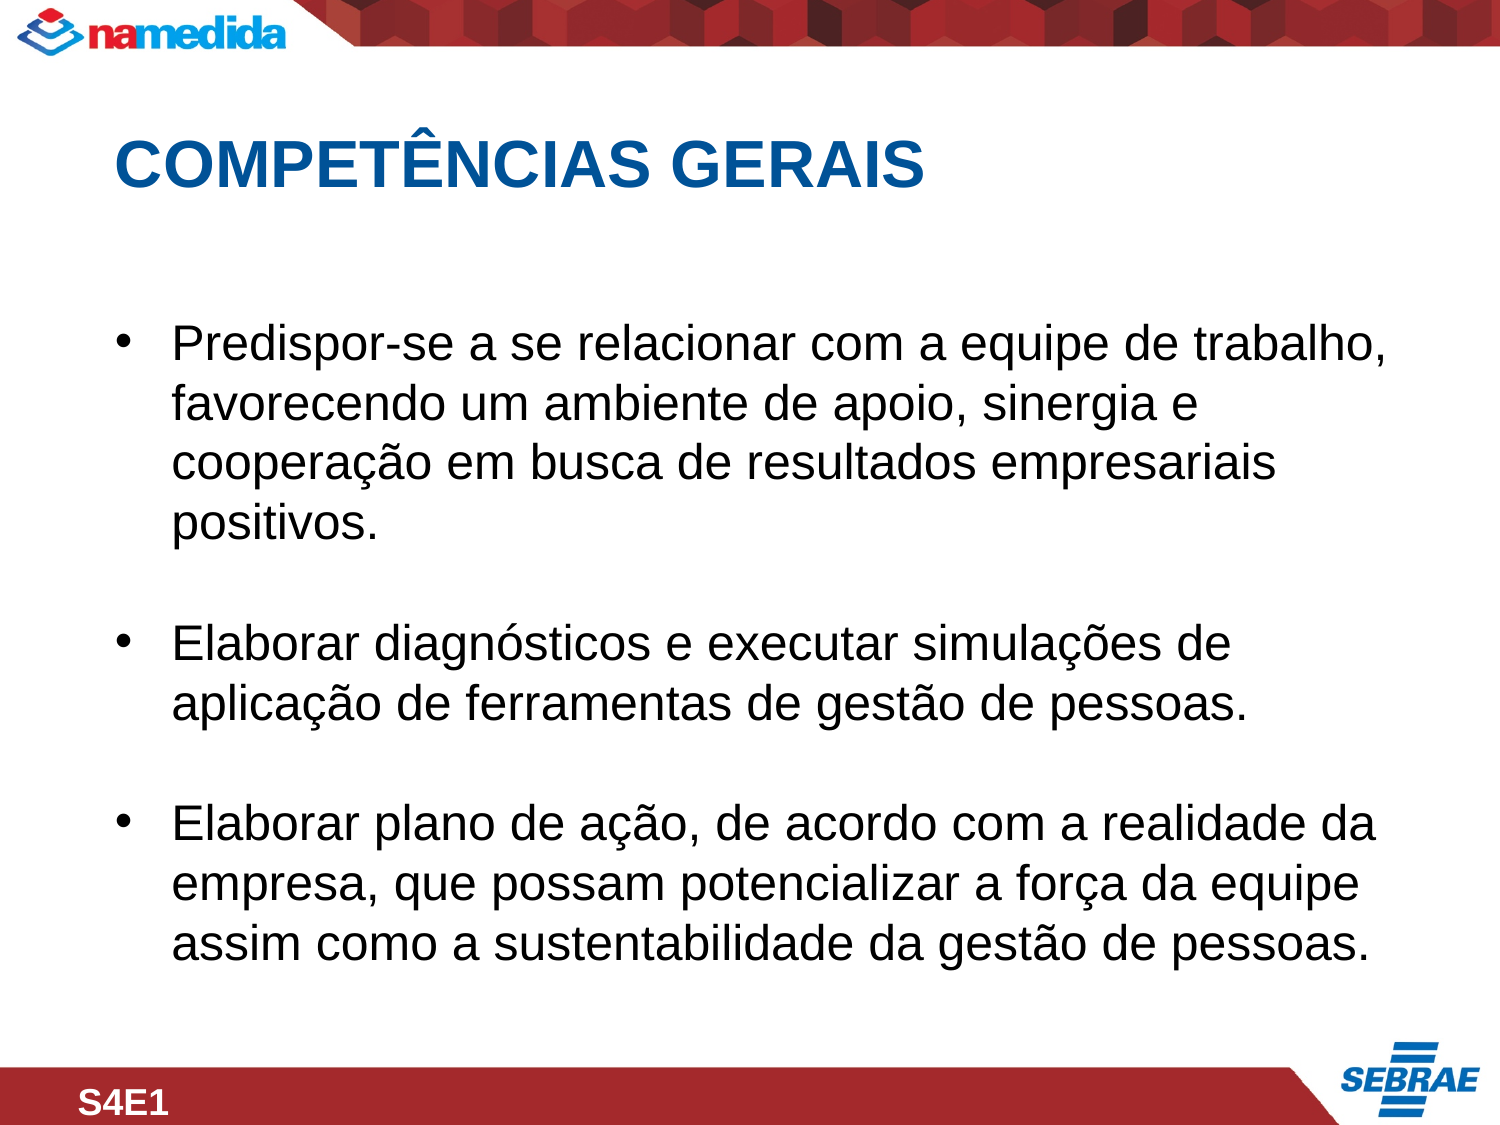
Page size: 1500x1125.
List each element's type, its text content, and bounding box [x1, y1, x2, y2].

text_box Predispor-se a se relacionar com a equipe de trabalho, favorecendo um ambiente de apoio, sinergia e cooperação em busca de resultados empresariais positivos. Elaborar diagnósticos e executar simulações de aplicação de ferramentas de gestão de pessoas. Elaborar plano de ação, de acordo com a realidade da empresa, que possam potencializar a força da equipe assim como a sustentabilidade da gestão de pessoas. [100, 302, 1417, 978]
text_box S4E1 [63, 1070, 194, 1125]
picture [0, 0, 1500, 1125]
text_box COMPETÊNCIAS GERAIS [100, 113, 1376, 209]
